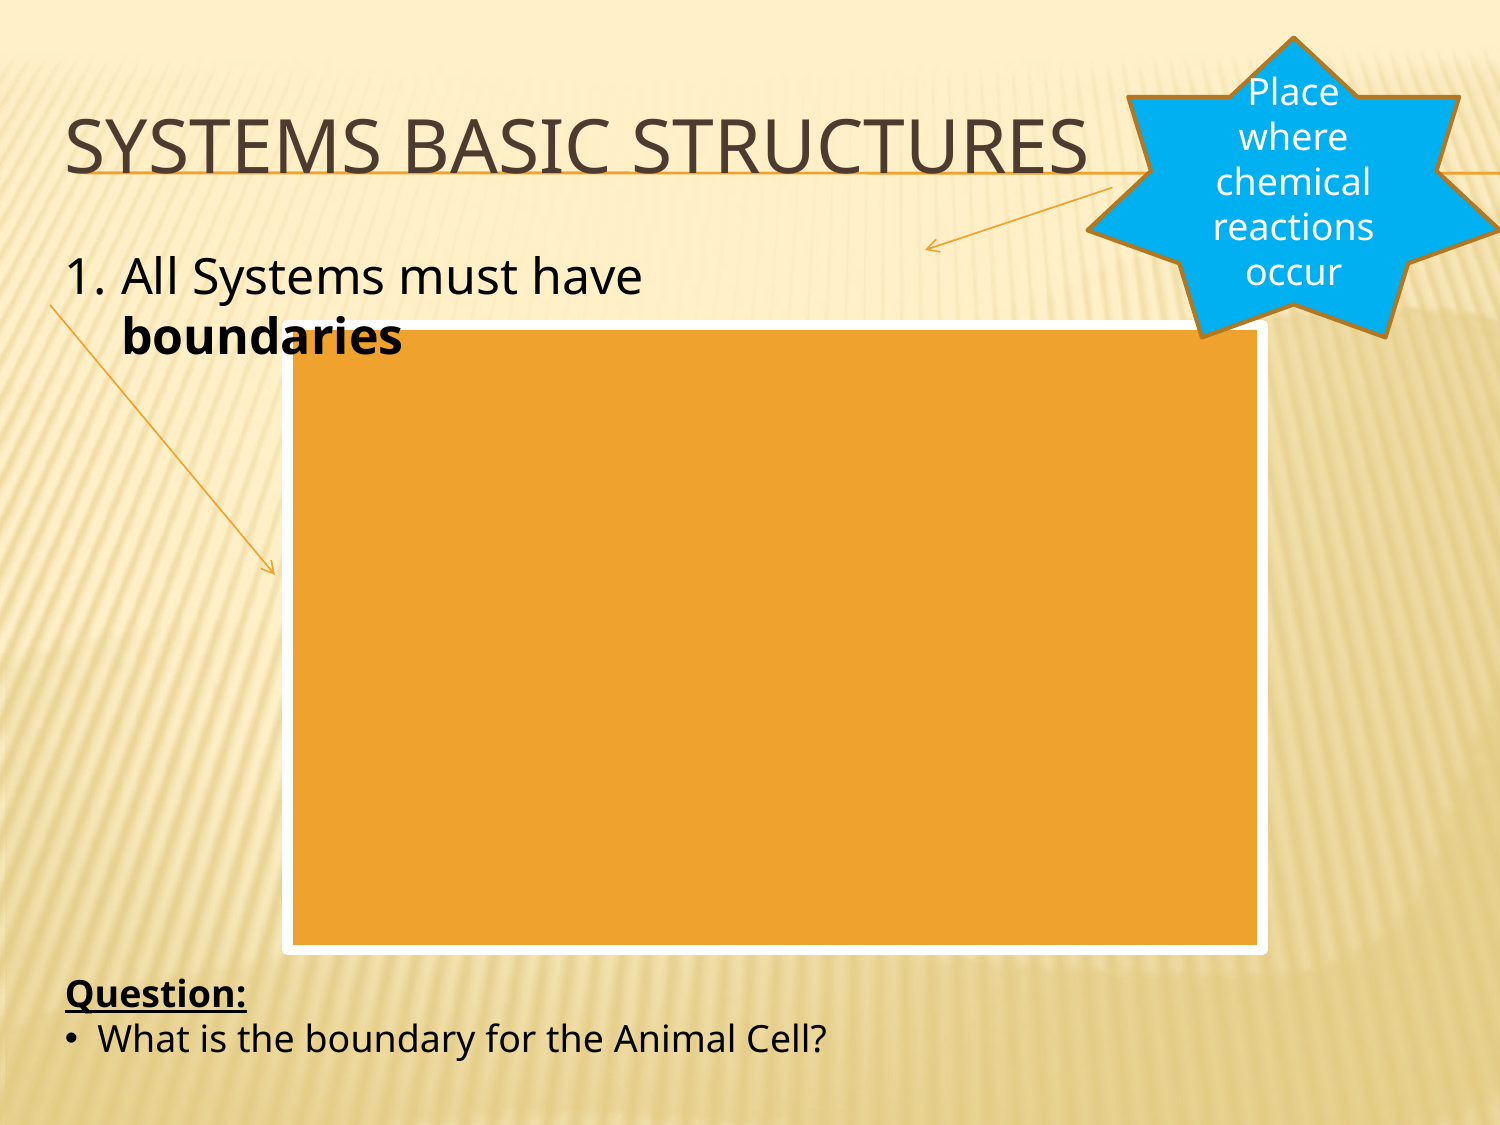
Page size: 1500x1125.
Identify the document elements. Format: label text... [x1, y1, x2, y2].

title Systems Basic Structures [1339, 75, 1475, 203]
text_box Place where chemical reactions occur [1121, 35, 1500, 340]
text_box [285, 323, 1264, 952]
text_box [924, 187, 1113, 251]
text_box Question: What is the boundary for the Animal Cell? [49, 962, 1388, 1068]
text_box All Systems must have boundaries [50, 237, 913, 373]
title Systems Basic Structures [50, 75, 1249, 213]
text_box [49, 274, 276, 576]
